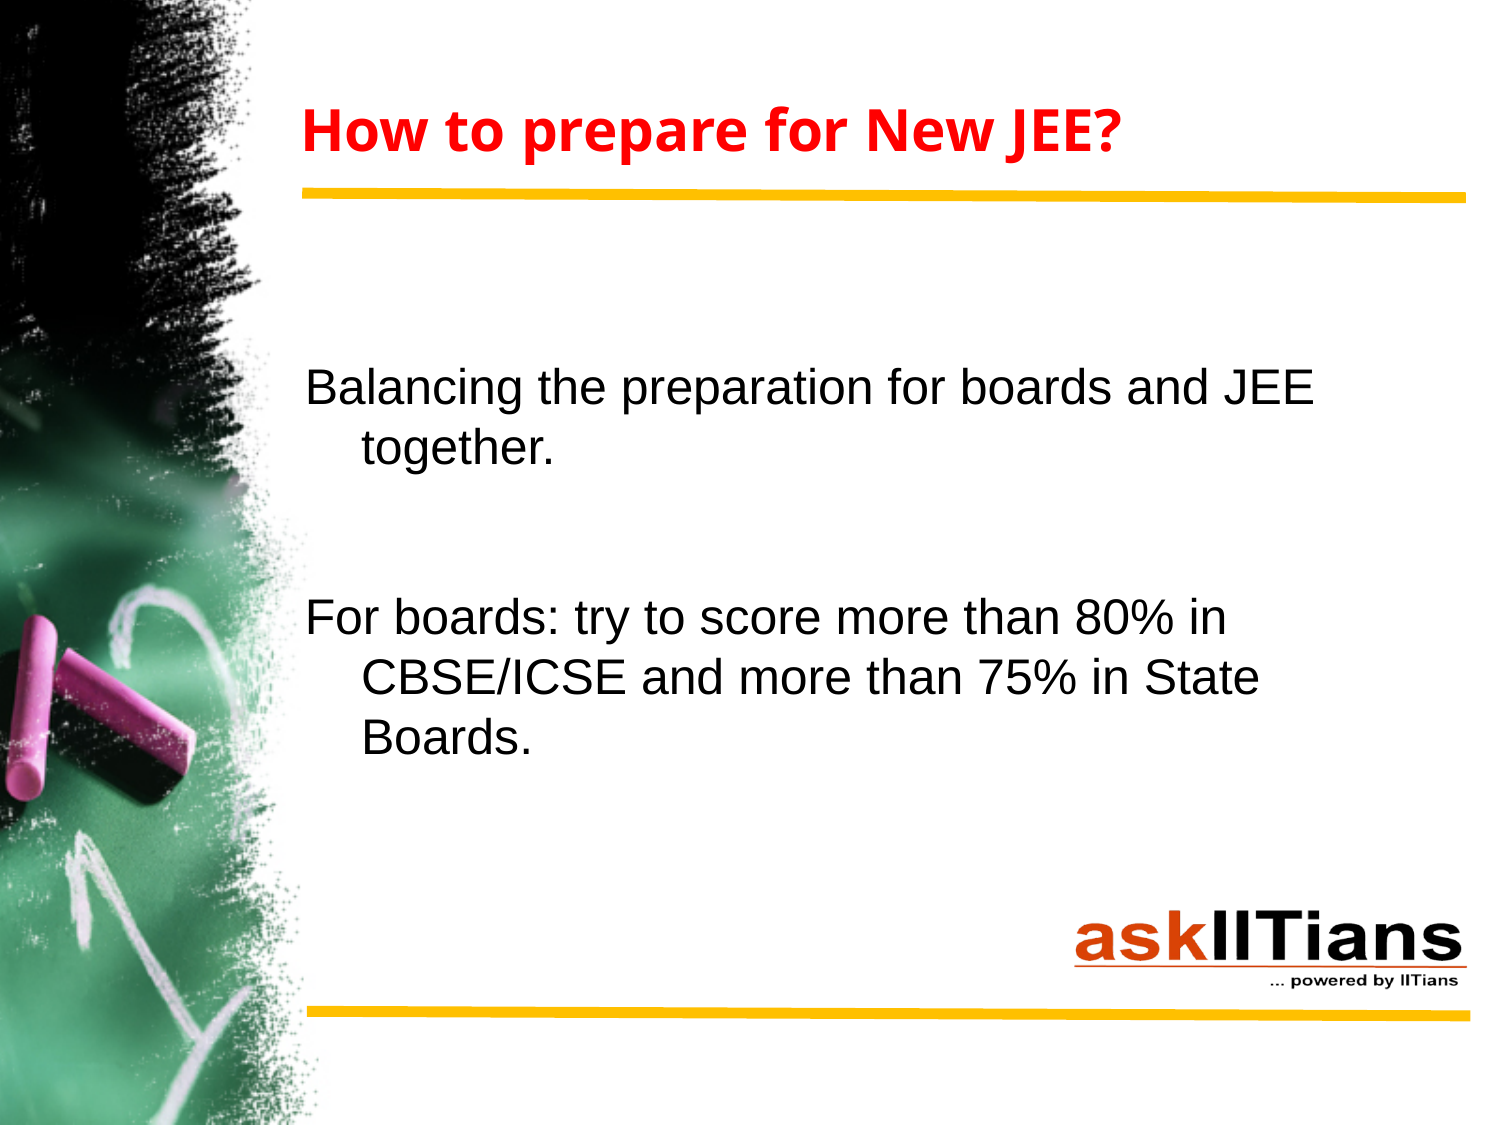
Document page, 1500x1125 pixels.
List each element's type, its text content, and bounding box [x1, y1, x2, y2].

list Balancing the preparation for boards and JEE together. For boards: try to score more than 80% in CBSE/ICSE and more than 75% in State Boards. [289, 346, 1440, 817]
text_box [301, 192, 1467, 198]
title How to prepare for New JEE? [284, 58, 1471, 197]
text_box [306, 1011, 946, 1017]
picture [0, 0, 1500, 1125]
